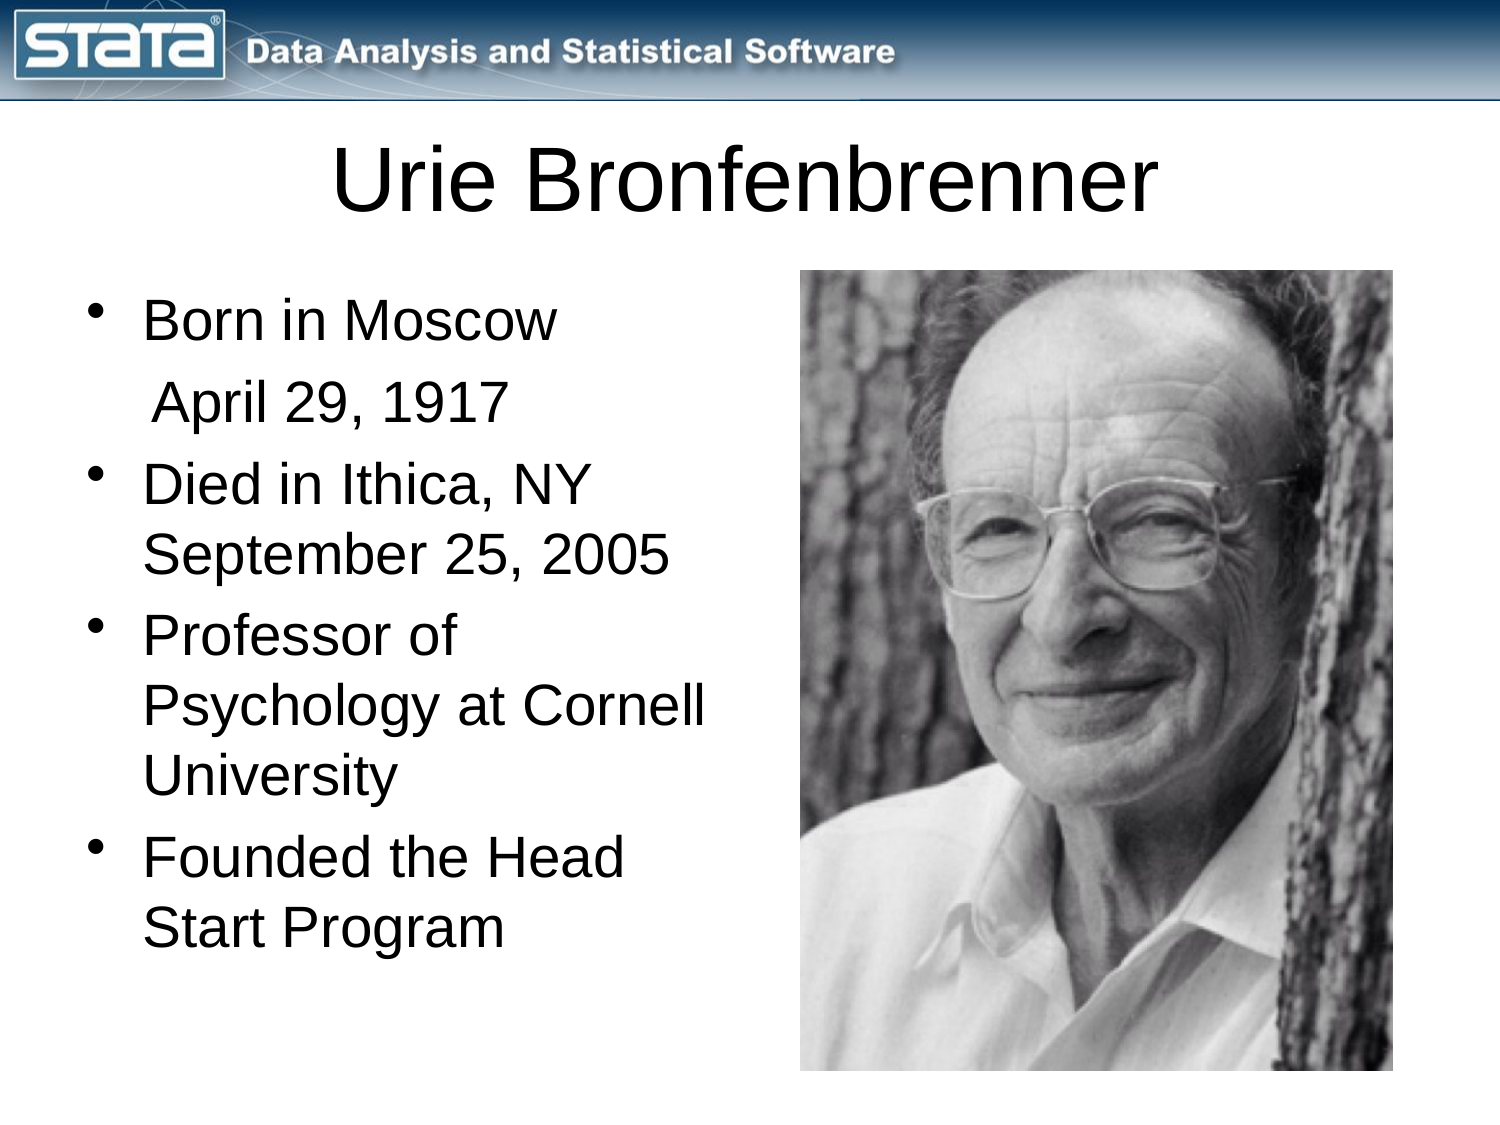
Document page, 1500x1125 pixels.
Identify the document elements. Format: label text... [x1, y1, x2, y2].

list Born in Moscow April 29, 1917 Died in Ithica, NY September 25, 2005 Professor of Psychology at Cornell University Founded the Head Start Program [71, 275, 759, 1071]
picture [0, 0, 1500, 102]
picture [799, 270, 1393, 1071]
title Urie Bronfenbrenner [70, 109, 1421, 250]
